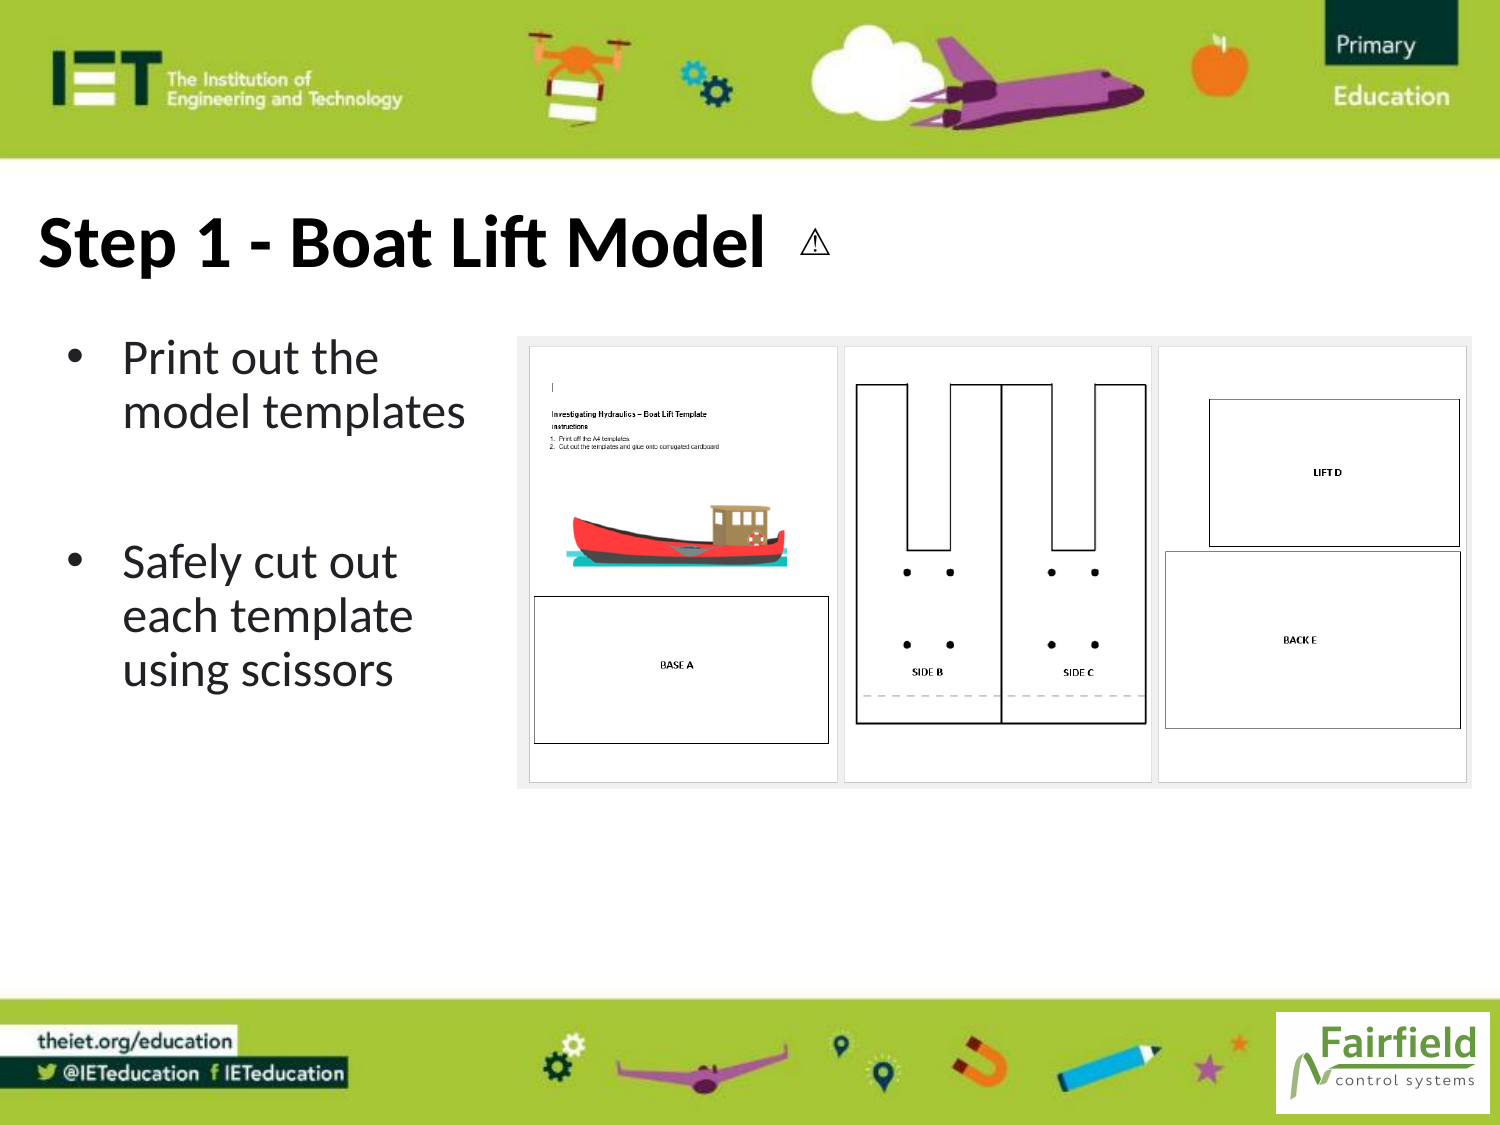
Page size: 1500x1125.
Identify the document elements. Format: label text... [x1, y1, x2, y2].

text_box Step 1 - Boat Lift Model [24, 185, 1444, 291]
text_box ⚠ [783, 210, 860, 271]
text_box [0, 171, 1484, 306]
picture [0, 0, 1500, 1125]
text_box Print out the model templates Safely cut out each template using scissors [51, 324, 490, 705]
